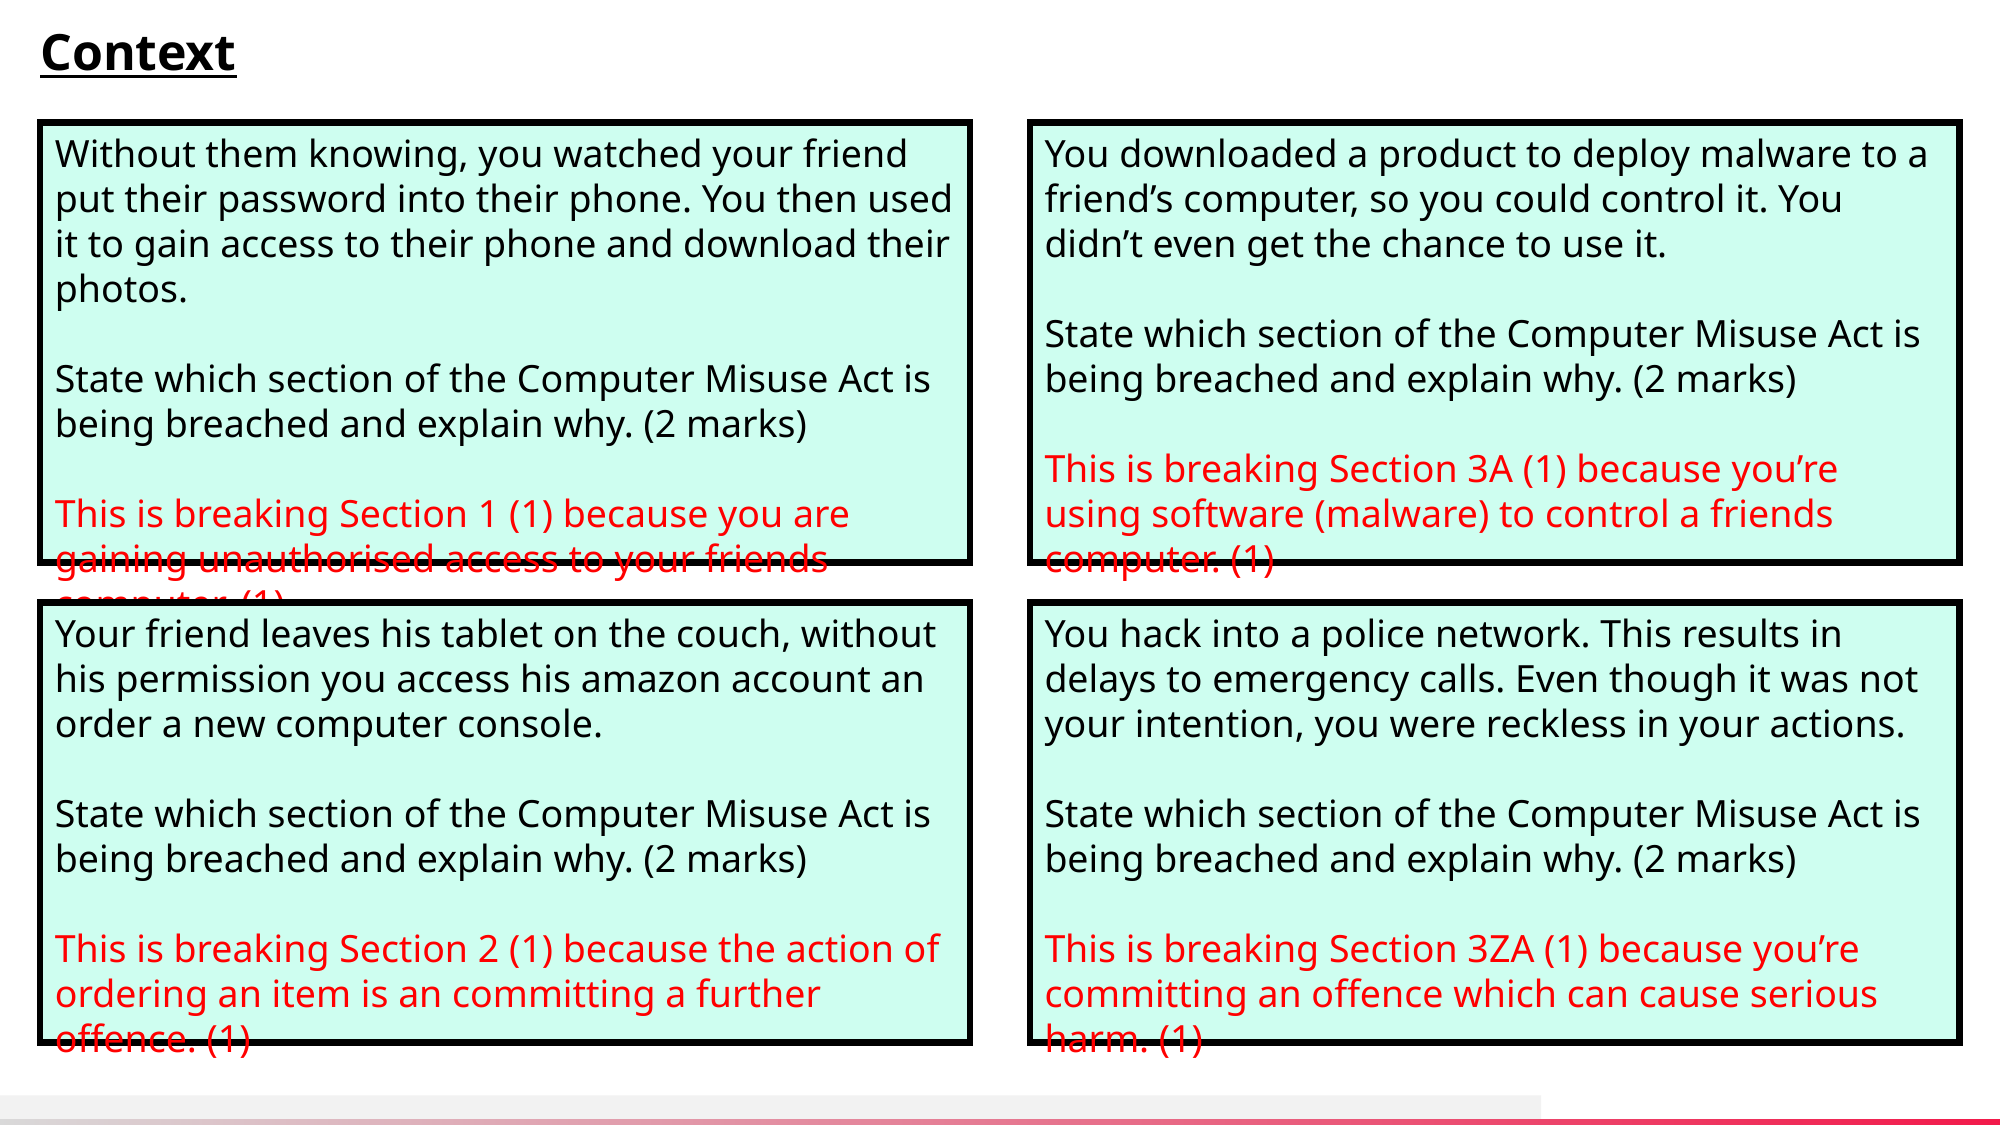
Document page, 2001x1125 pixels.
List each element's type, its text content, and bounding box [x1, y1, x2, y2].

text_box Without them knowing, you watched your friend put their password into their phone. You then used it to gain access to their phone and download their photos. State which section of the Computer Misuse Act is being breached and explain why. (2 marks) This is breaking Section 1 (1) because you are gaining unauthorised access to your friends computer. (1) [39, 121, 971, 563]
text_box You hack into a police network. This results in delays to emergency calls. Even though it was not your intention, you were reckless in your actions. State which section of the Computer Misuse Act is being breached and explain why. (2 marks) This is breaking Section 3ZA (1) because you’re committing an offence which can cause serious harm. (1) [1029, 601, 1961, 1043]
text_box You downloaded a product to deploy malware to a friend’s computer, so you could control it. You didn’t even get the chance to use it. State which section of the Computer Misuse Act is being breached and explain why. (2 marks) This is breaking Section 3A (1) because you’re using software (malware) to control a friends computer. (1) [1029, 121, 1961, 563]
text_box Context [25, 13, 1100, 149]
text_box Your friend leaves his tablet on the couch, without his permission you access his amazon account an order a new computer console. State which section of the Computer Misuse Act is being breached and explain why. (2 marks) This is breaking Section 2 (1) because the action of ordering an item is an committing a further offence. (1) [39, 601, 971, 1043]
